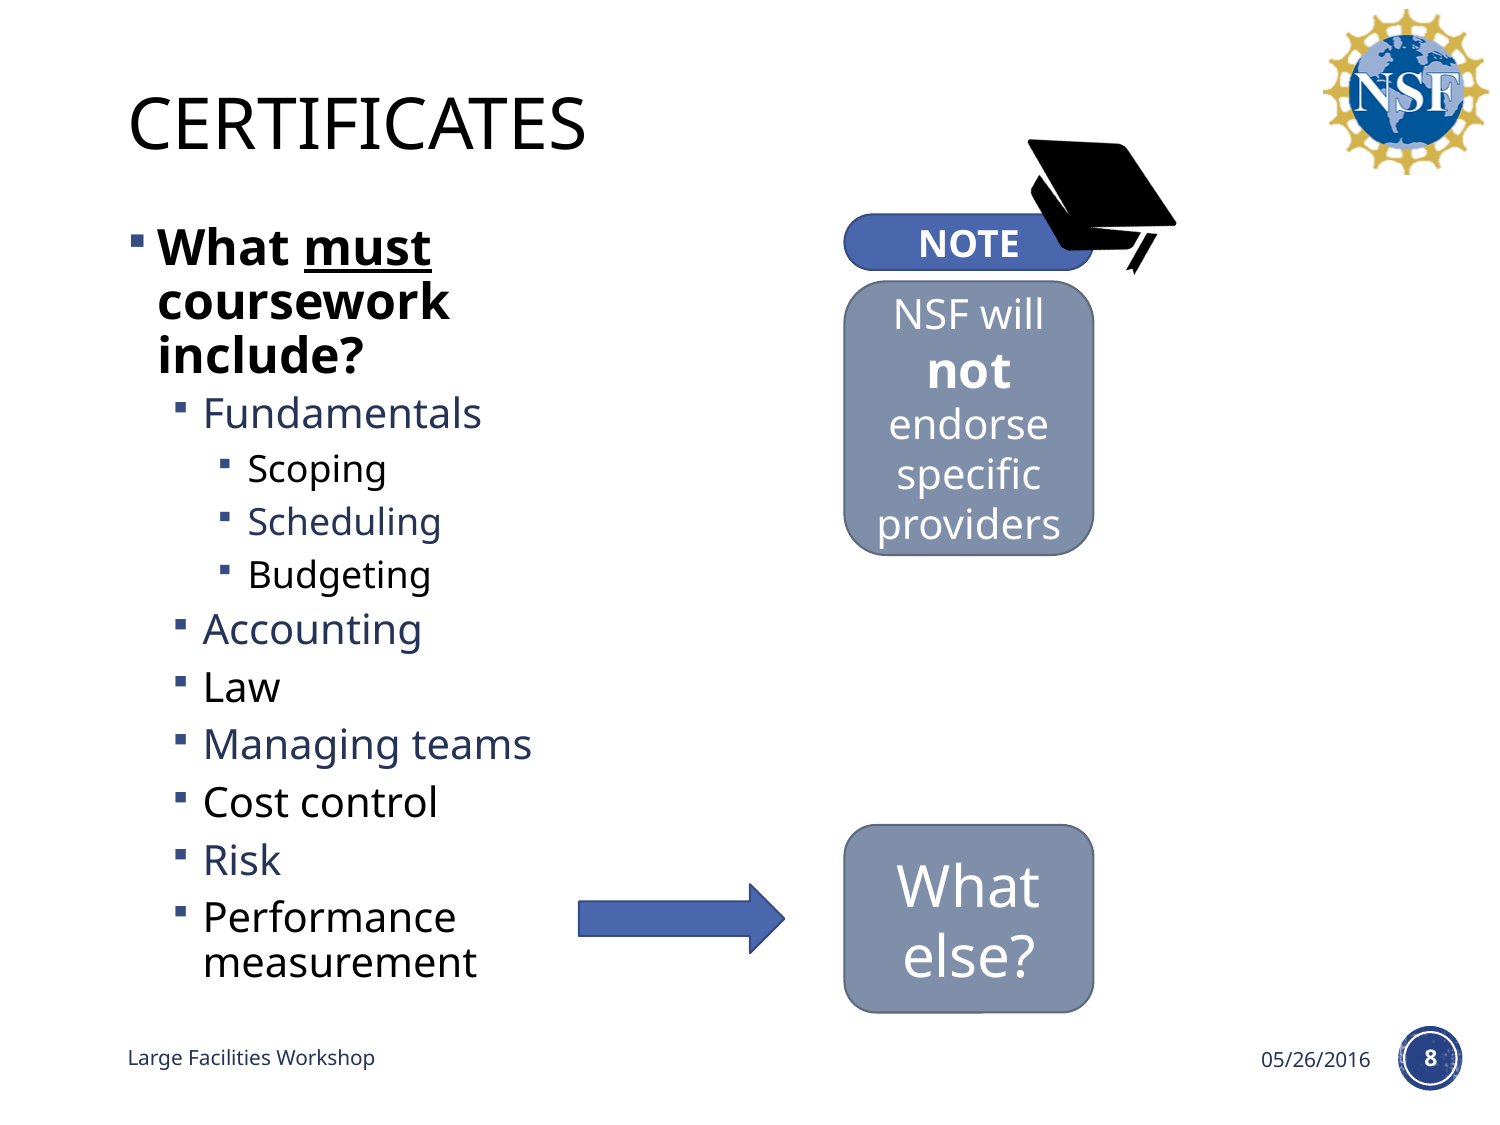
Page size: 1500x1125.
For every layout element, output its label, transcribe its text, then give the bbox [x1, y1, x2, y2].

picture [991, 104, 1196, 290]
list What must coursework include? Fundamentals Scoping Scheduling Budgeting Accounting Law Managing teams Cost control Risk Performance measurement [112, 214, 626, 1013]
slide_number 8 [1391, 1028, 1471, 1089]
title Certificates [112, 79, 1388, 173]
text_box NSF will not endorse specific providers [843, 280, 1095, 557]
text_box NOTE [843, 213, 1087, 271]
footer Large Facilities Workshop [112, 1028, 891, 1089]
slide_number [982, 1028, 1386, 1089]
picture [1323, 9, 1490, 175]
text_box [577, 883, 786, 955]
text_box What else? [843, 823, 1095, 1014]
